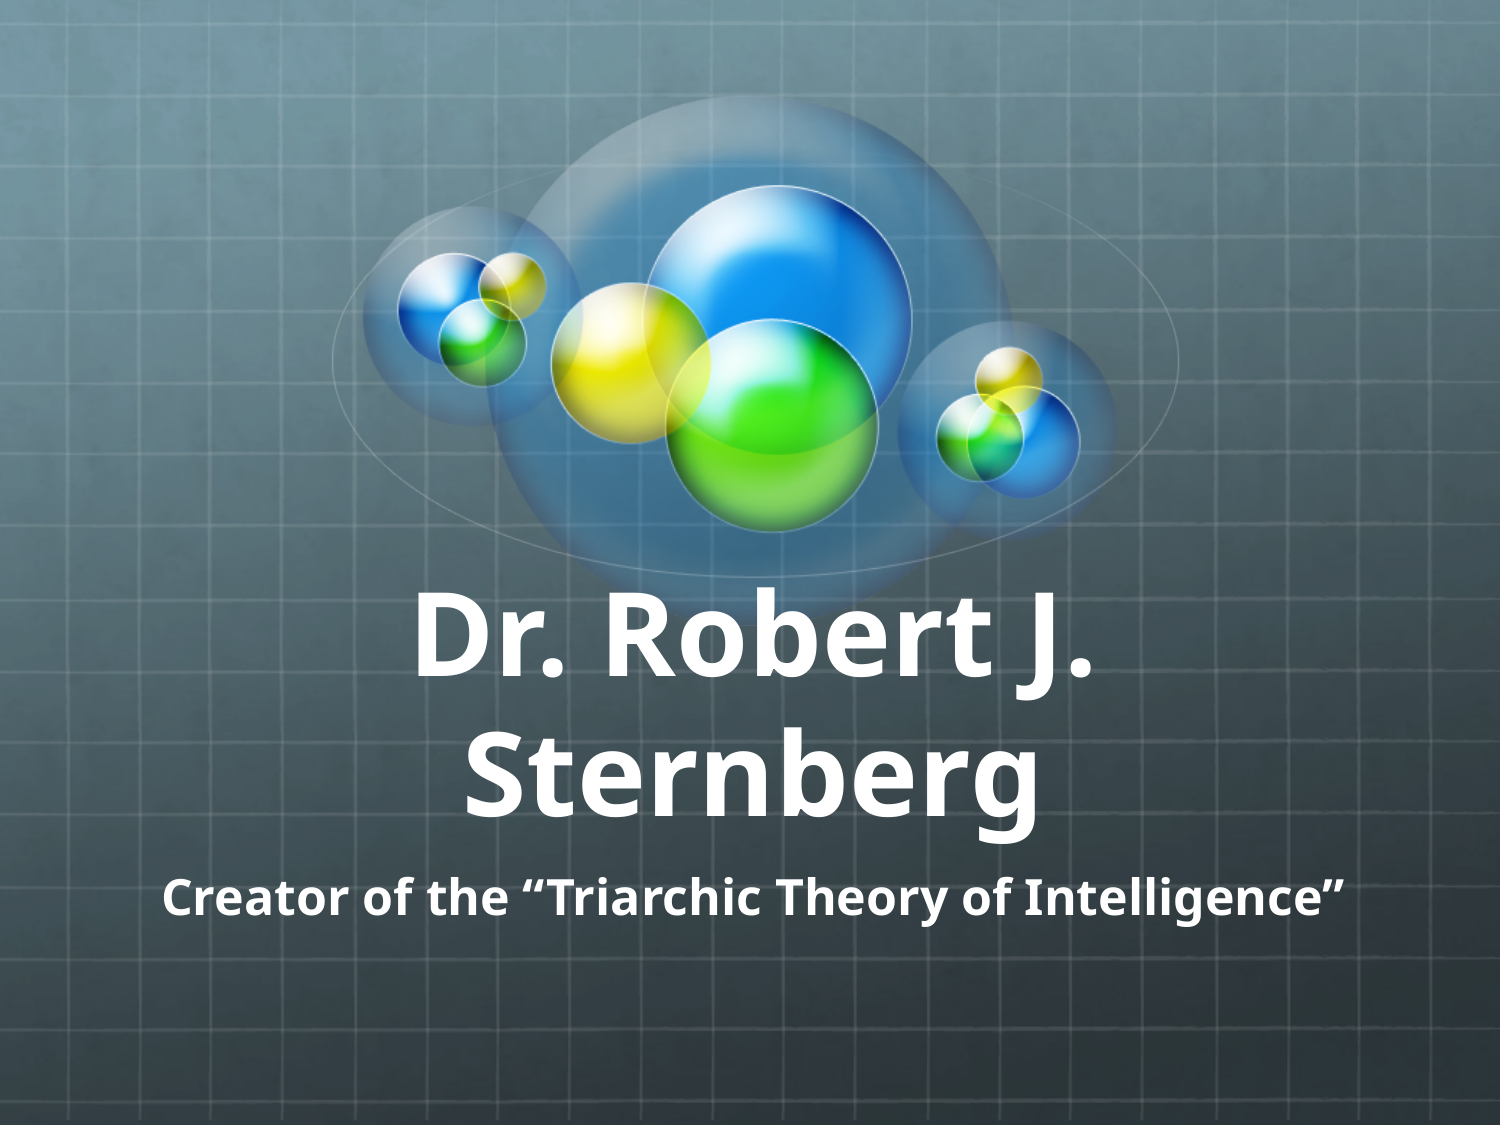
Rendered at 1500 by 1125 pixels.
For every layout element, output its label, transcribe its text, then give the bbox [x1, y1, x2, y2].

subtitle Creator of the “Triarchic Theory of Intelligence” [134, 858, 1372, 1028]
picture [0, 0, 1500, 1125]
title Dr. Robert J. Sternberg [134, 681, 1372, 848]
